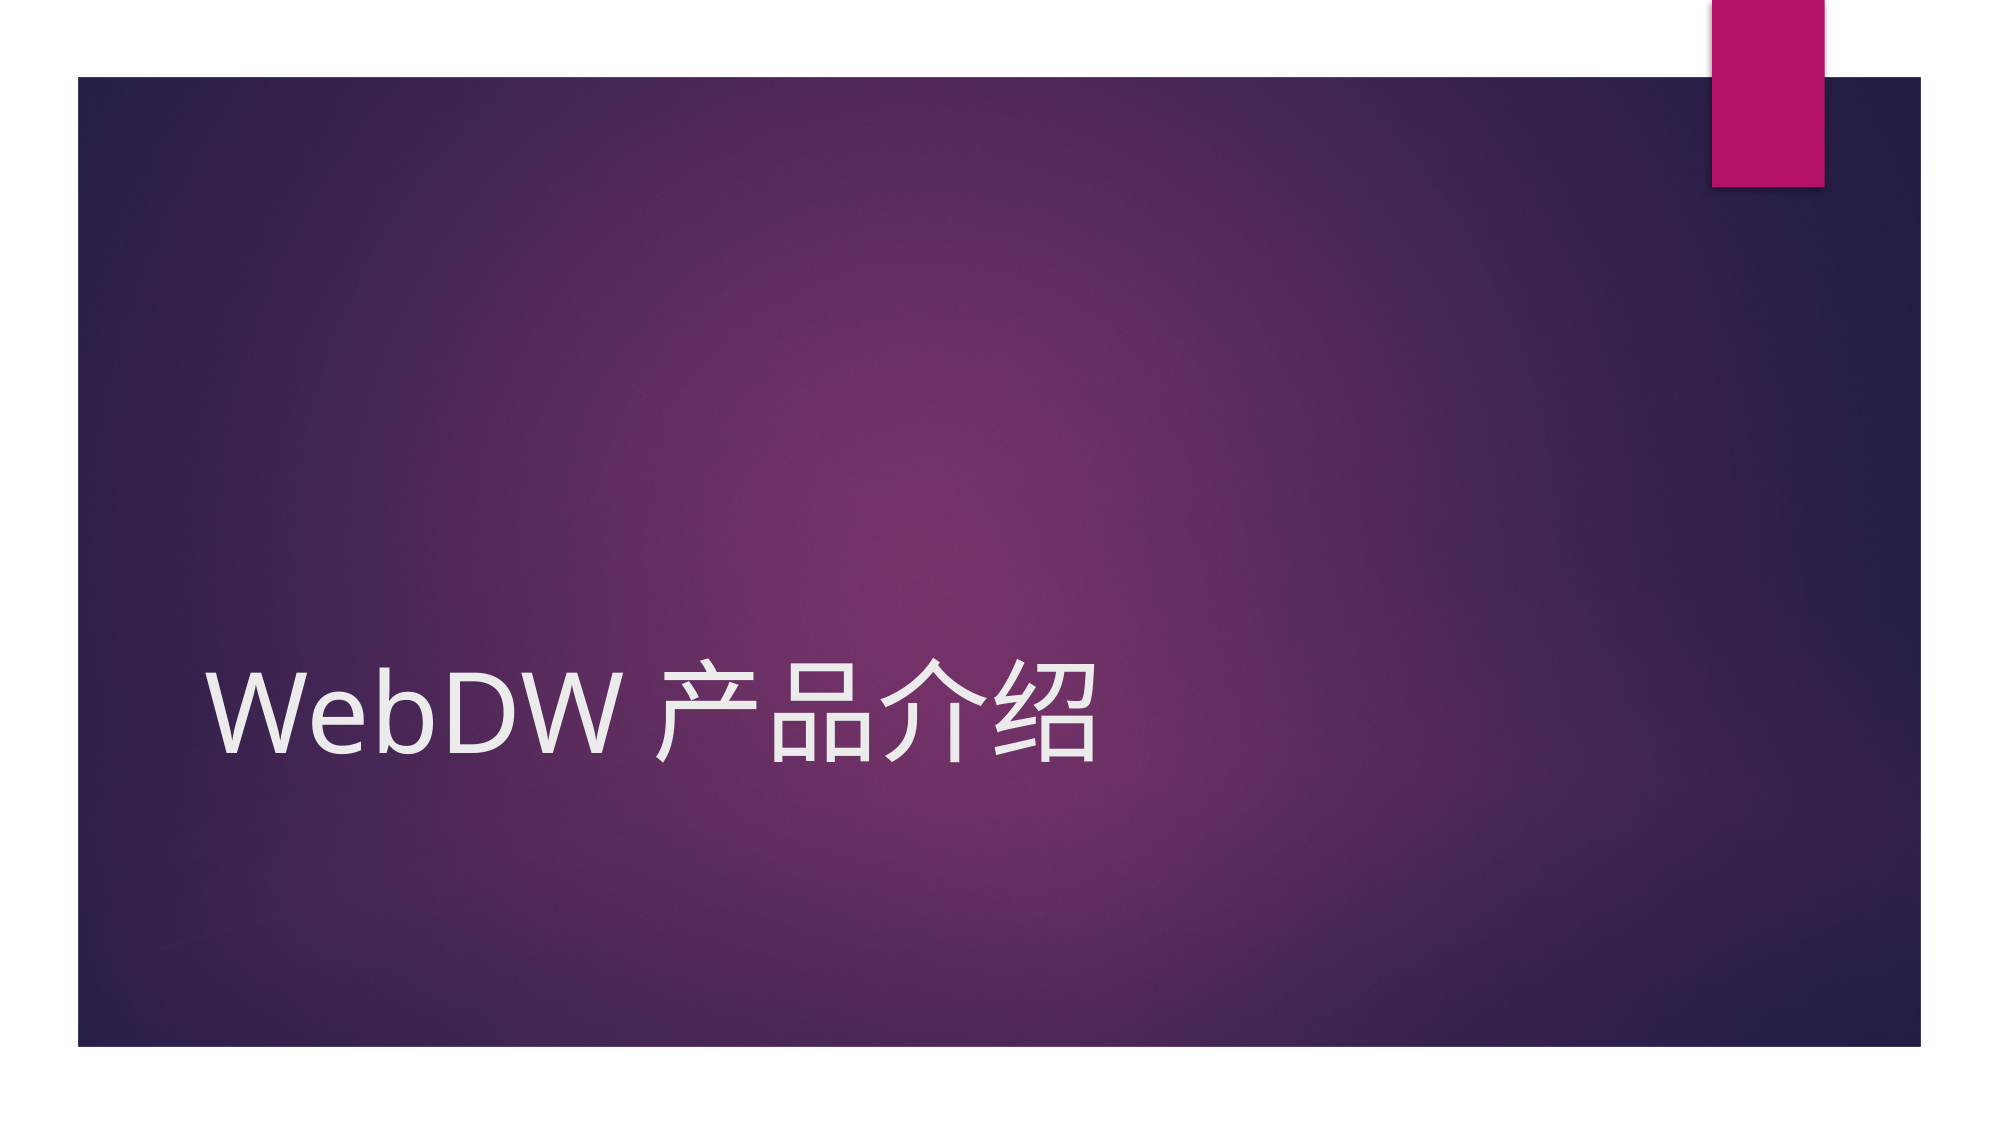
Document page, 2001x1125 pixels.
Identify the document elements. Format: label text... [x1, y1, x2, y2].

title WebDW产品介绍 [189, 344, 1638, 784]
